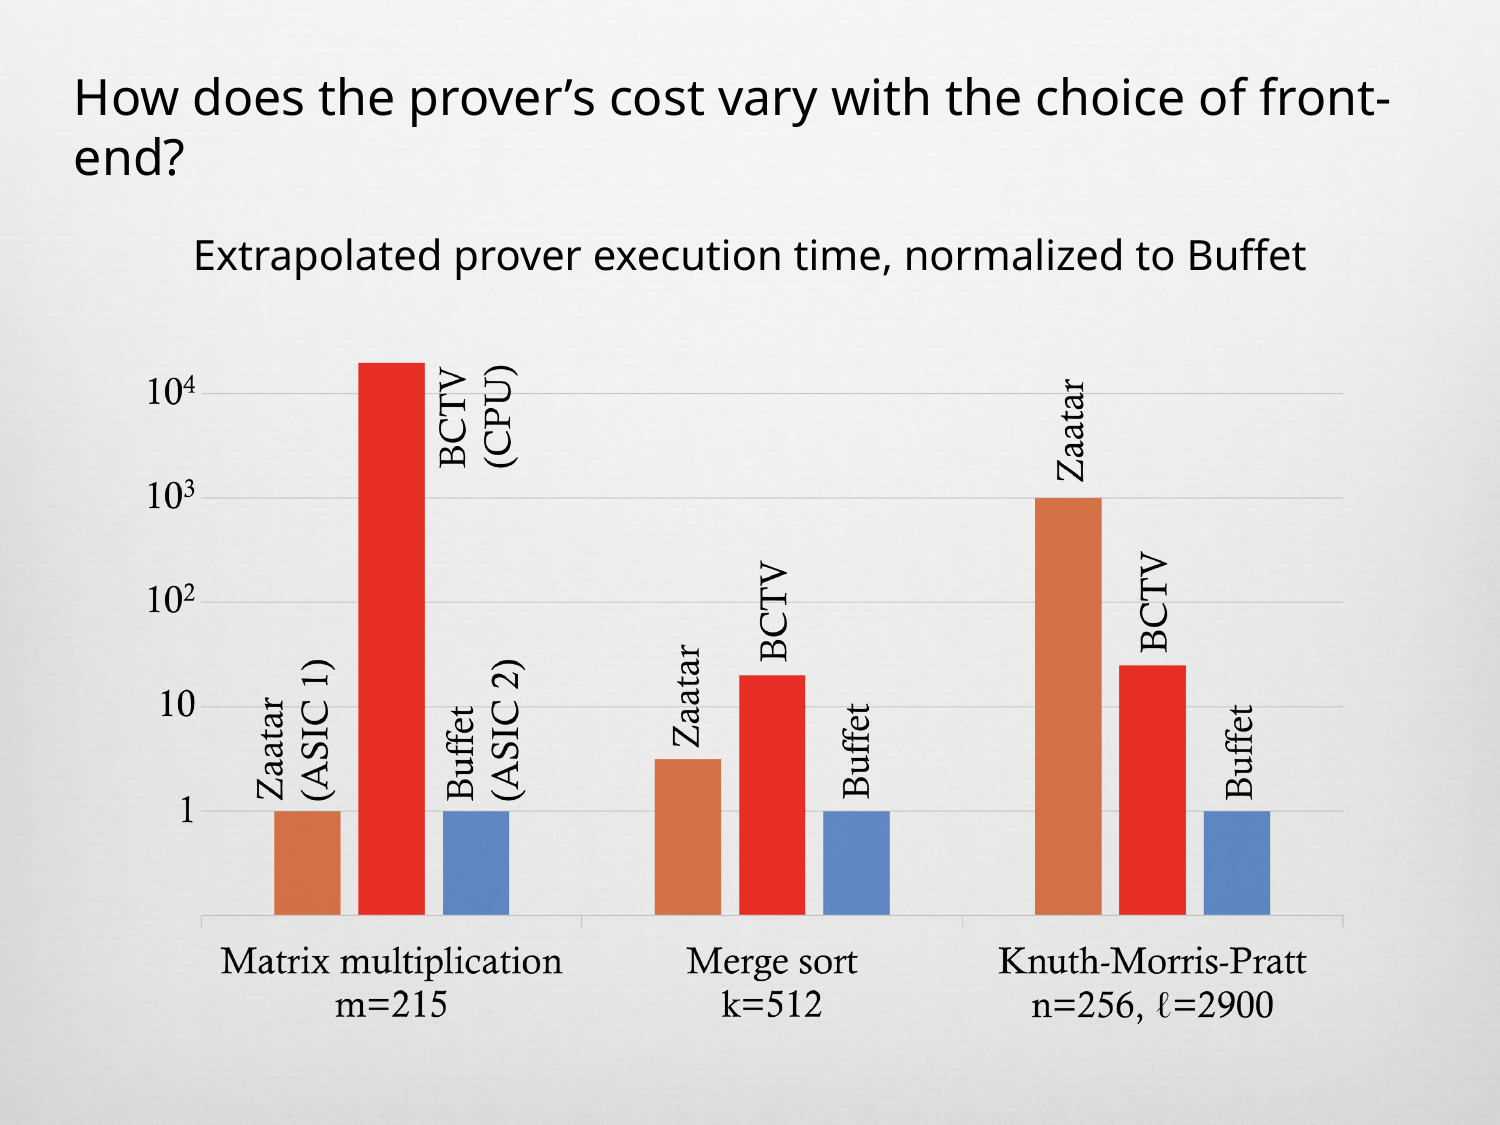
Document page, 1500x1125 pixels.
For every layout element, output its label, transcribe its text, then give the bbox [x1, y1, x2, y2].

text_box How does the prover’s cost vary with the choice of front-end? [58, 57, 1450, 217]
picture [0, 217, 1500, 1063]
